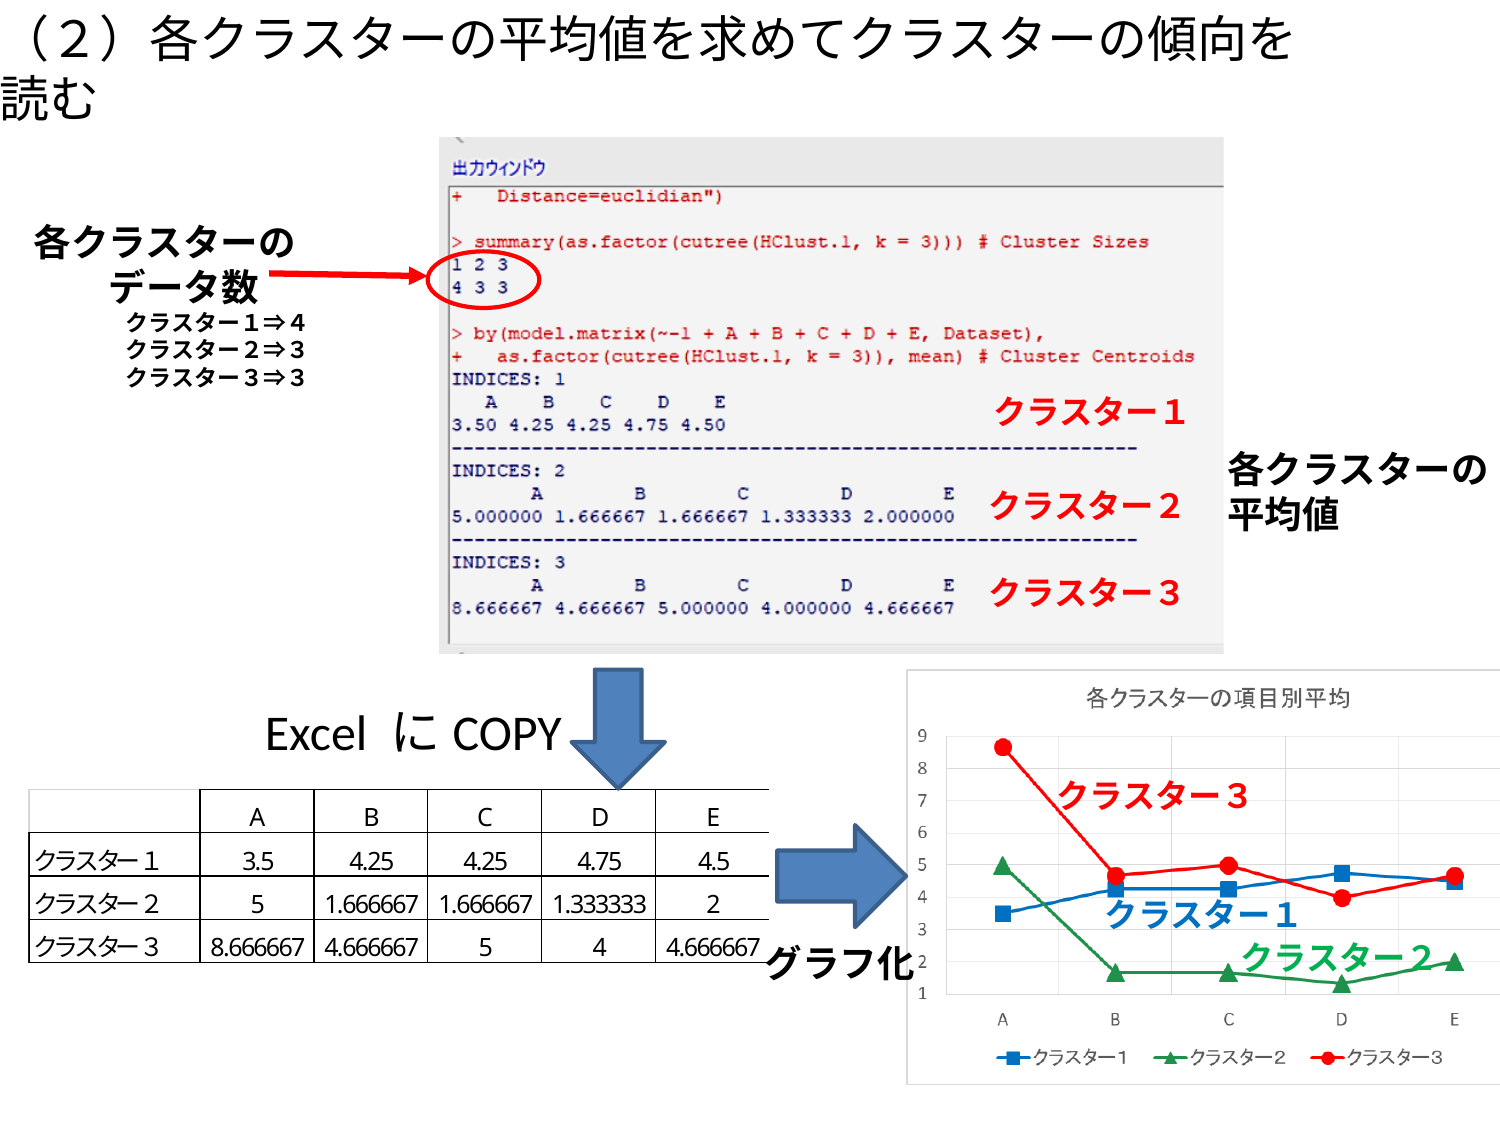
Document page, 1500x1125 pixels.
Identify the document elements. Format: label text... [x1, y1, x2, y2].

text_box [268, 273, 428, 277]
text_box [775, 823, 900, 930]
text_box [592, 667, 644, 693]
text_box [427, 264, 433, 273]
picture [905, 669, 1500, 1086]
text_box 各クラスターの データ数 クラスター１⇒４ クラスター２⇒３ クラスター３⇒３ [19, 211, 433, 399]
picture [438, 136, 1224, 654]
text_box Excel にCOPY [249, 693, 750, 768]
text_box [594, 768, 642, 787]
picture [28, 788, 771, 964]
text_box [426, 283, 433, 295]
text_box （２）各クラスターの平均値を求めてクラスターの傾向を読む [0, 0, 1346, 135]
text_box グラフ化 [750, 932, 900, 992]
text_box 各クラスターの 平均値 [1227, 439, 1500, 544]
